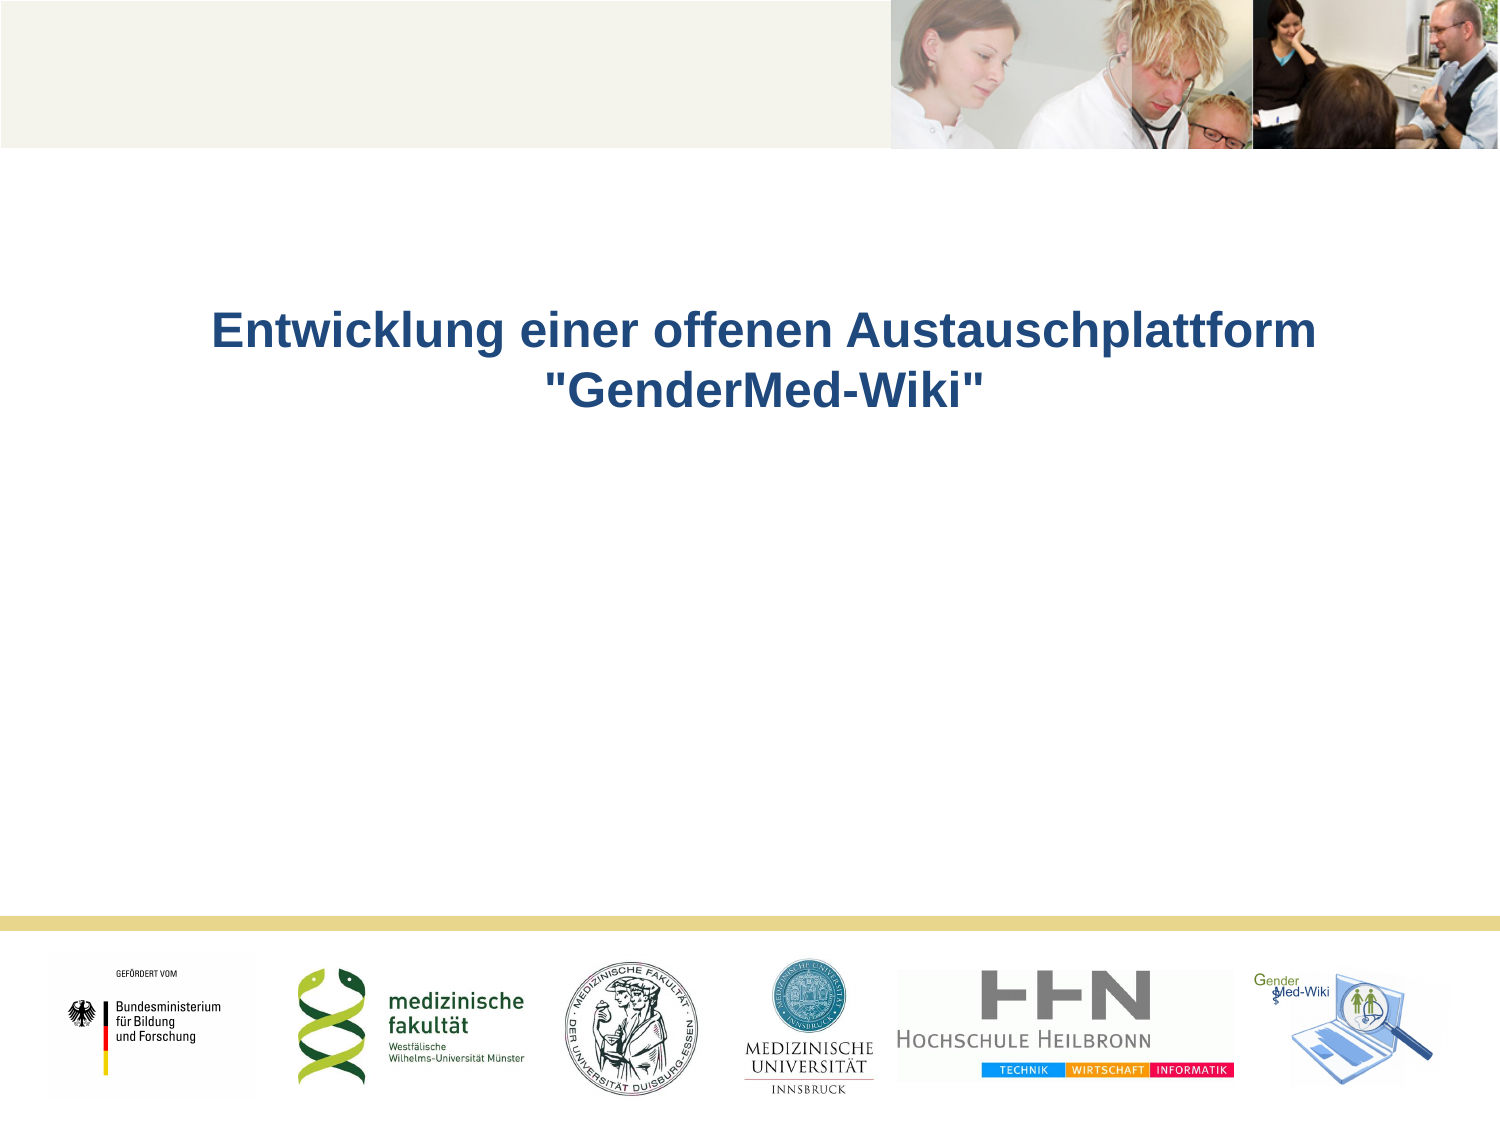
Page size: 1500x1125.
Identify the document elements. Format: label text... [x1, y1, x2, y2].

picture [47, 952, 255, 1100]
picture [298, 952, 1234, 1100]
text_box Entwicklung einer offenen Austauschplattform "GenderMed-Wiki" [53, 290, 1477, 395]
picture [1246, 965, 1453, 1087]
picture [891, 0, 1500, 150]
